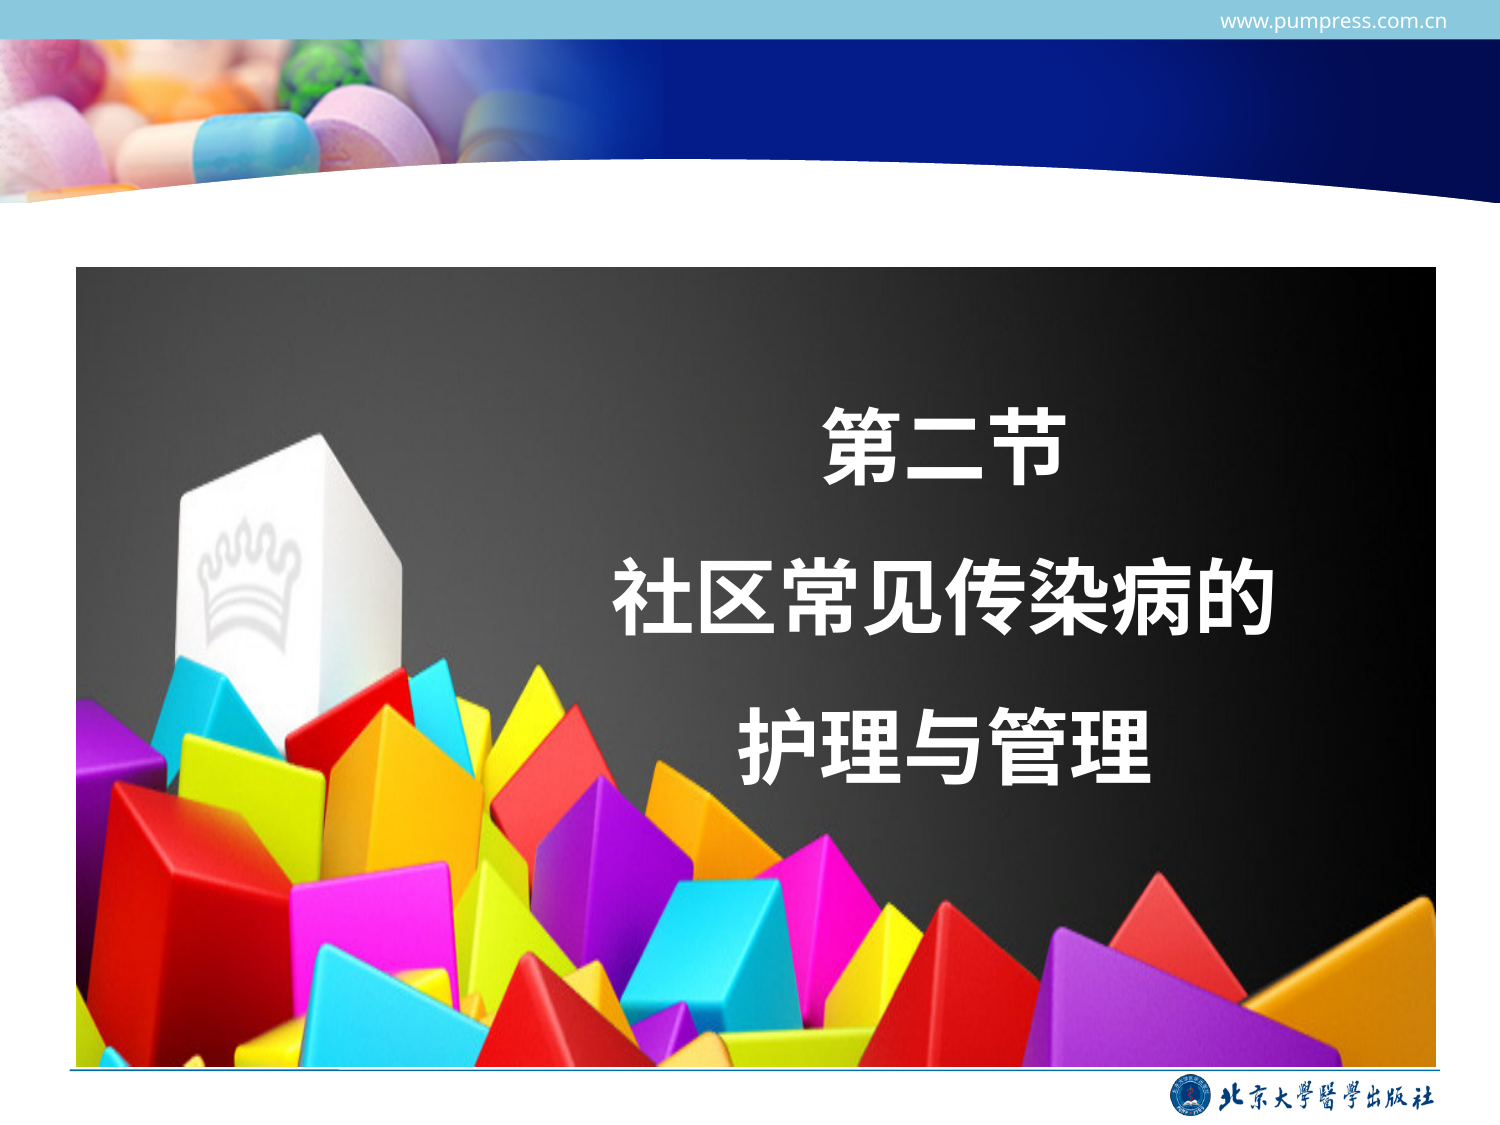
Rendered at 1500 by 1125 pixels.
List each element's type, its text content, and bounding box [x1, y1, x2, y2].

slide_number www.pumpress.com.cn [1024, 0, 1463, 38]
picture [0, 40, 1500, 203]
picture [1170, 1074, 1436, 1118]
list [76, 266, 1436, 1067]
